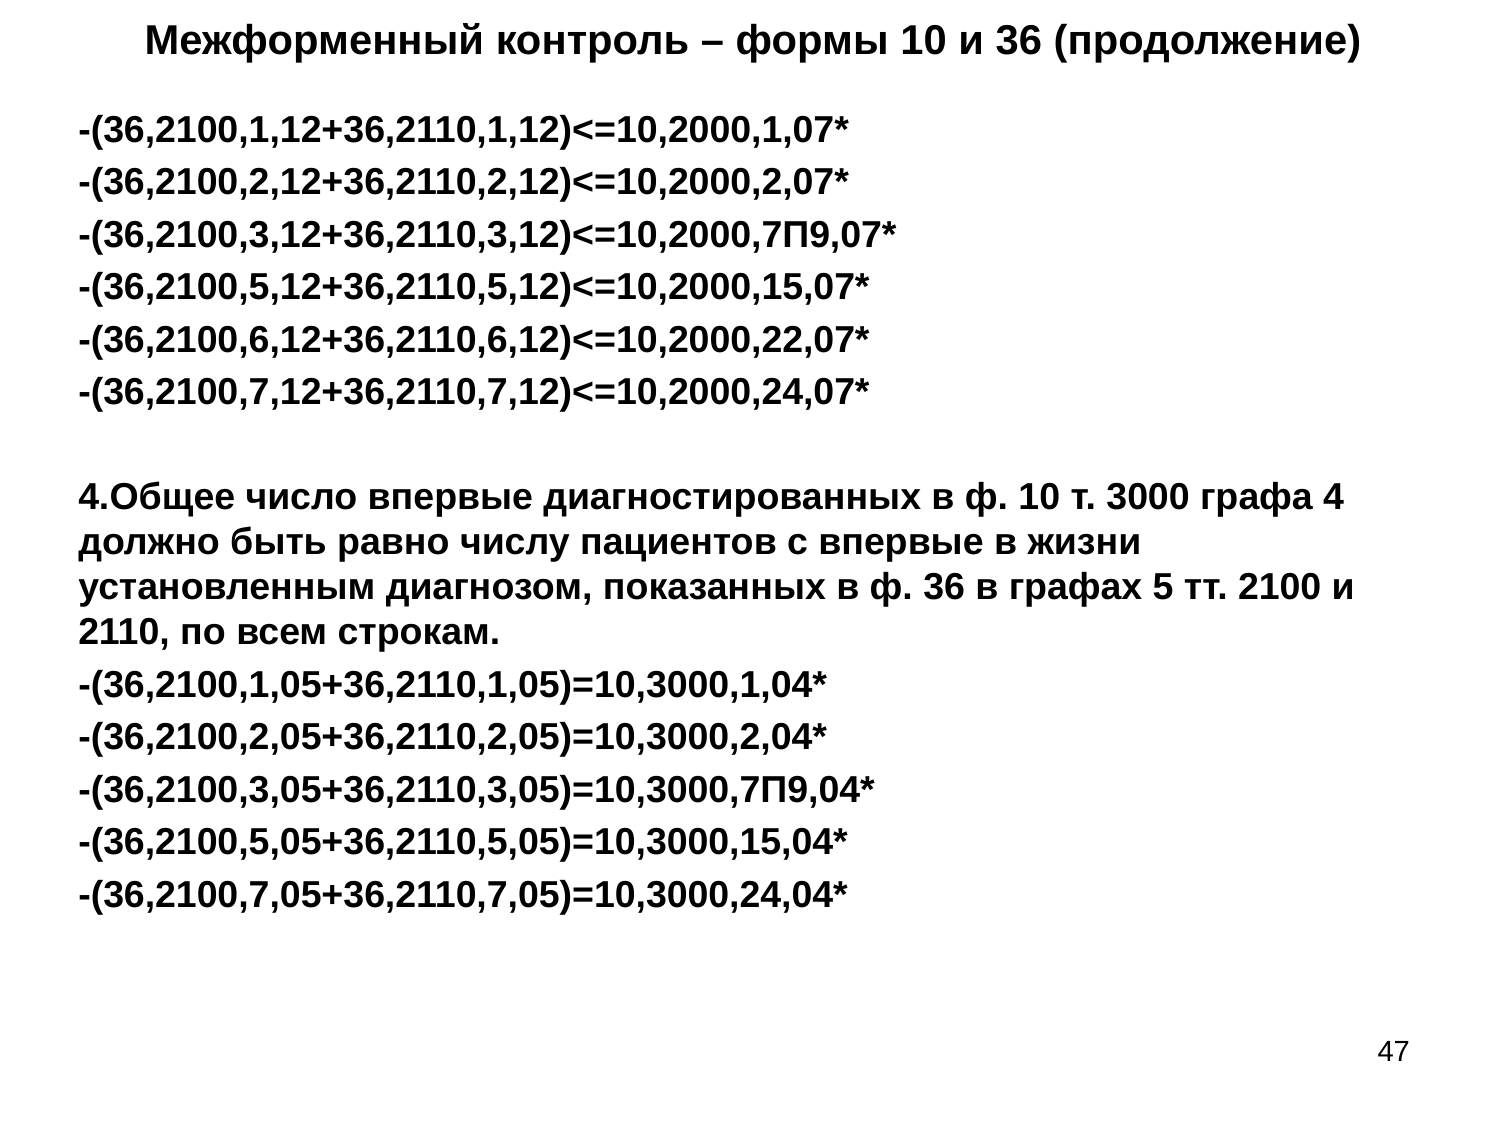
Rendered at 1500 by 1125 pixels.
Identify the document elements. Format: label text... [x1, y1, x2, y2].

slide_number 47 [1074, 1024, 1425, 1103]
list -(36,2100,1,12+36,2110,1,12)<=10,2000,1,07* -(36,2100,2,12+36,2110,2,12)<=10,2000,2,07* -(36,2100,3,12+36,2110,3,12)<=10,2000,7П9,07* -(36,2100,5,12+36,2110,5,12)<=10,2000,15,07* -(36,2100,6,12+36,2110,6,12)<=10,2000,22,07* -(36,2100,7,12+36,2110,7,12)<=10,2000,24,07* 4.Общее число впервые диагностированных в ф. 10 т. 3000 графа 4 должно быть равно числу пациентов с впервые в жизни установленным диагнозом, показанных в ф. 36 в графах 5 тт. 2100 и 2110, по всем строкам. -(36,2100,1,05+36,2110,1,05)=10,3000,1,04* -(36,2100,2,05+36,2110,2,05)=10,3000,2,04* -(36,2100,3,05+36,2110,3,05)=10,3000,7П9,04* -(36,2100,5,05+36,2110,5,05)=10,3000,15,04* -(36,2100,7,05+36,2110,7,05)=10,3000,24,04* [63, 97, 1426, 1006]
title Межформенный контроль – формы 10 и 36 (продолжение) [77, 0, 1429, 76]
